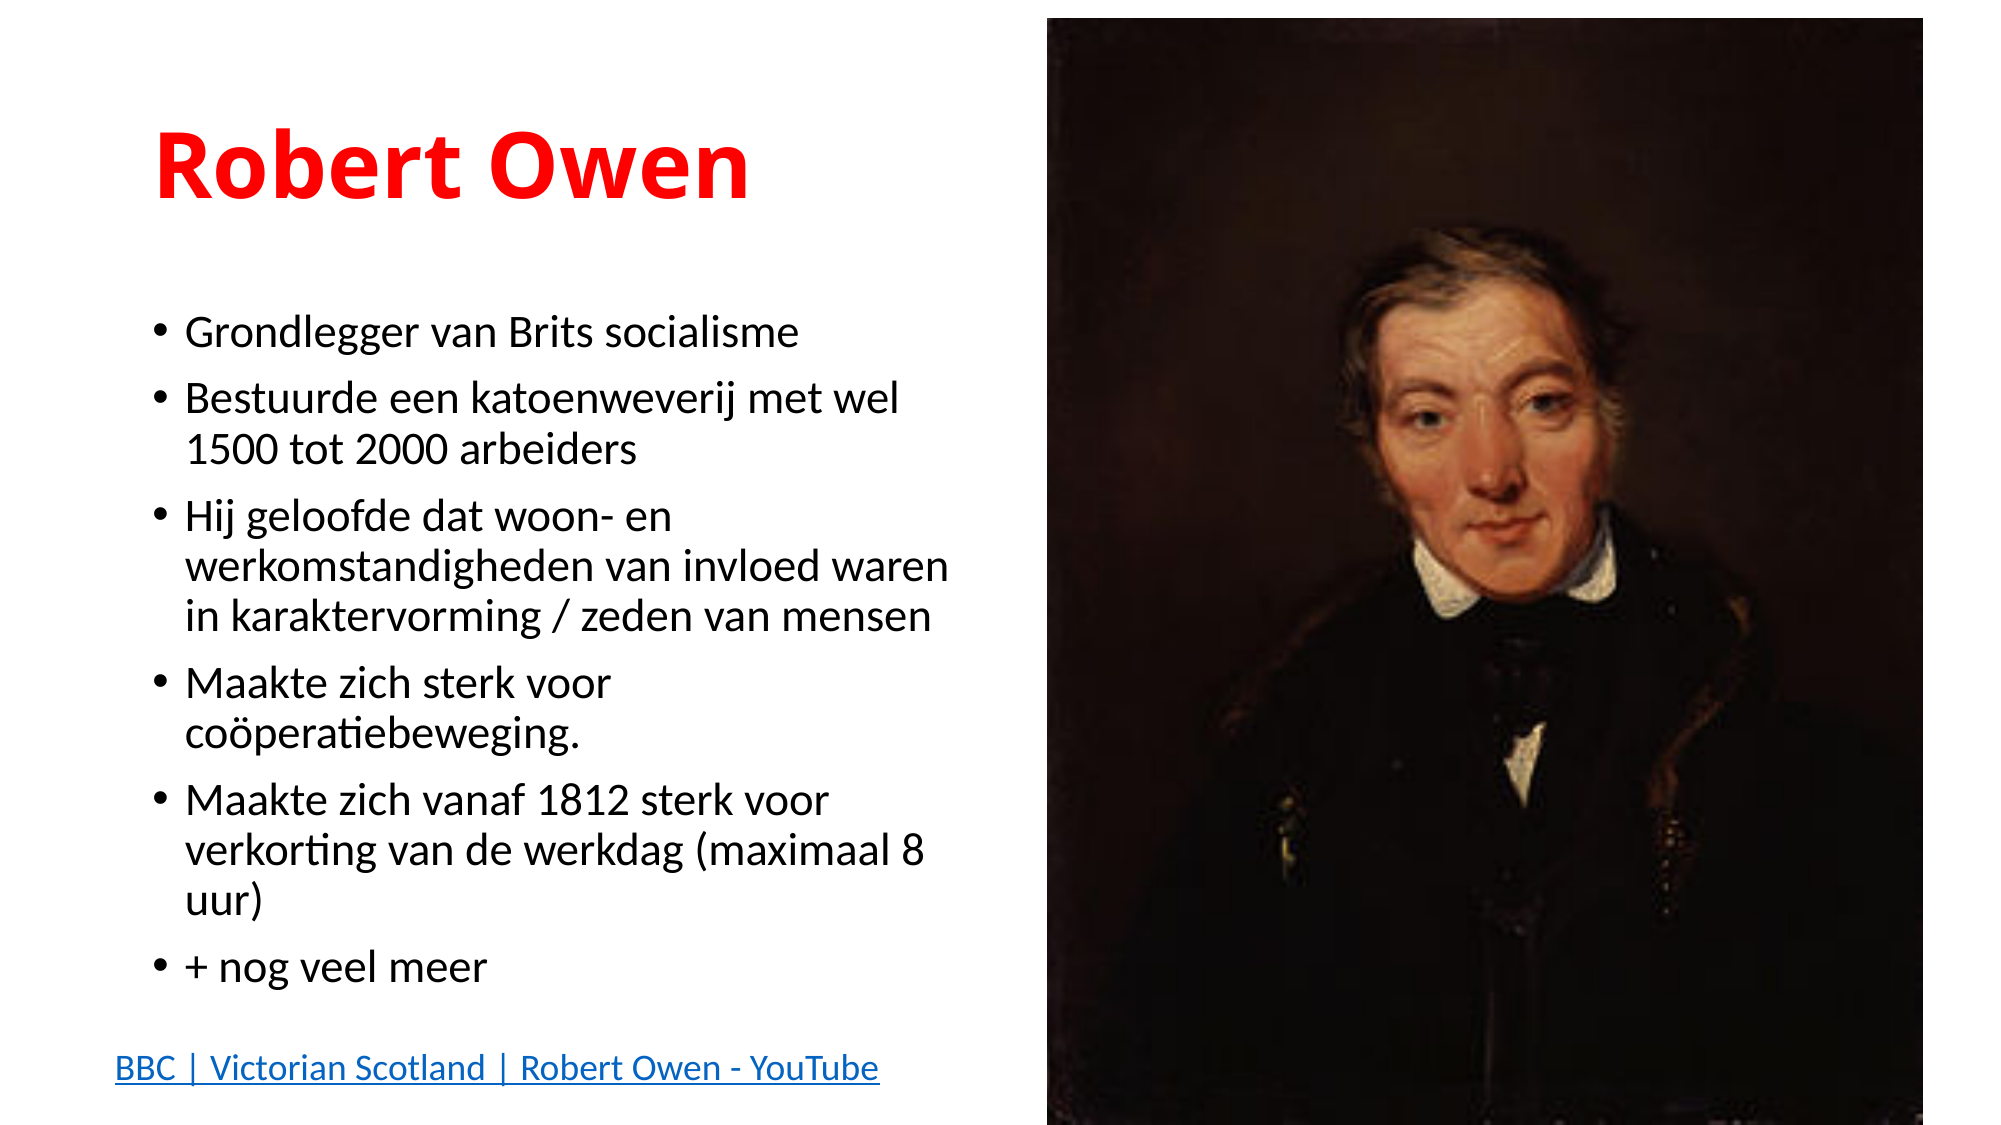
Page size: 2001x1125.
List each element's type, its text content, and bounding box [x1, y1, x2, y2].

list Grondlegger van Brits socialisme Bestuurde een katoenweverij met wel 1500 tot 2000 arbeiders Hij geloofde dat woon- en werkomstandigheden van invloed waren in karaktervorming / zeden van mensen Maakte zich sterk voor coöperatiebeweging. Maakte zich vanaf 1812 sterk voor verkorting van de werkdag (maximaal 8 uur) + nog veel meer [137, 299, 988, 1014]
title Robert Owen [137, 59, 1047, 278]
text_box BBC | Victorian Scotland | Robert Owen - YouTube [100, 1035, 895, 1096]
picture [1047, 18, 1923, 1125]
